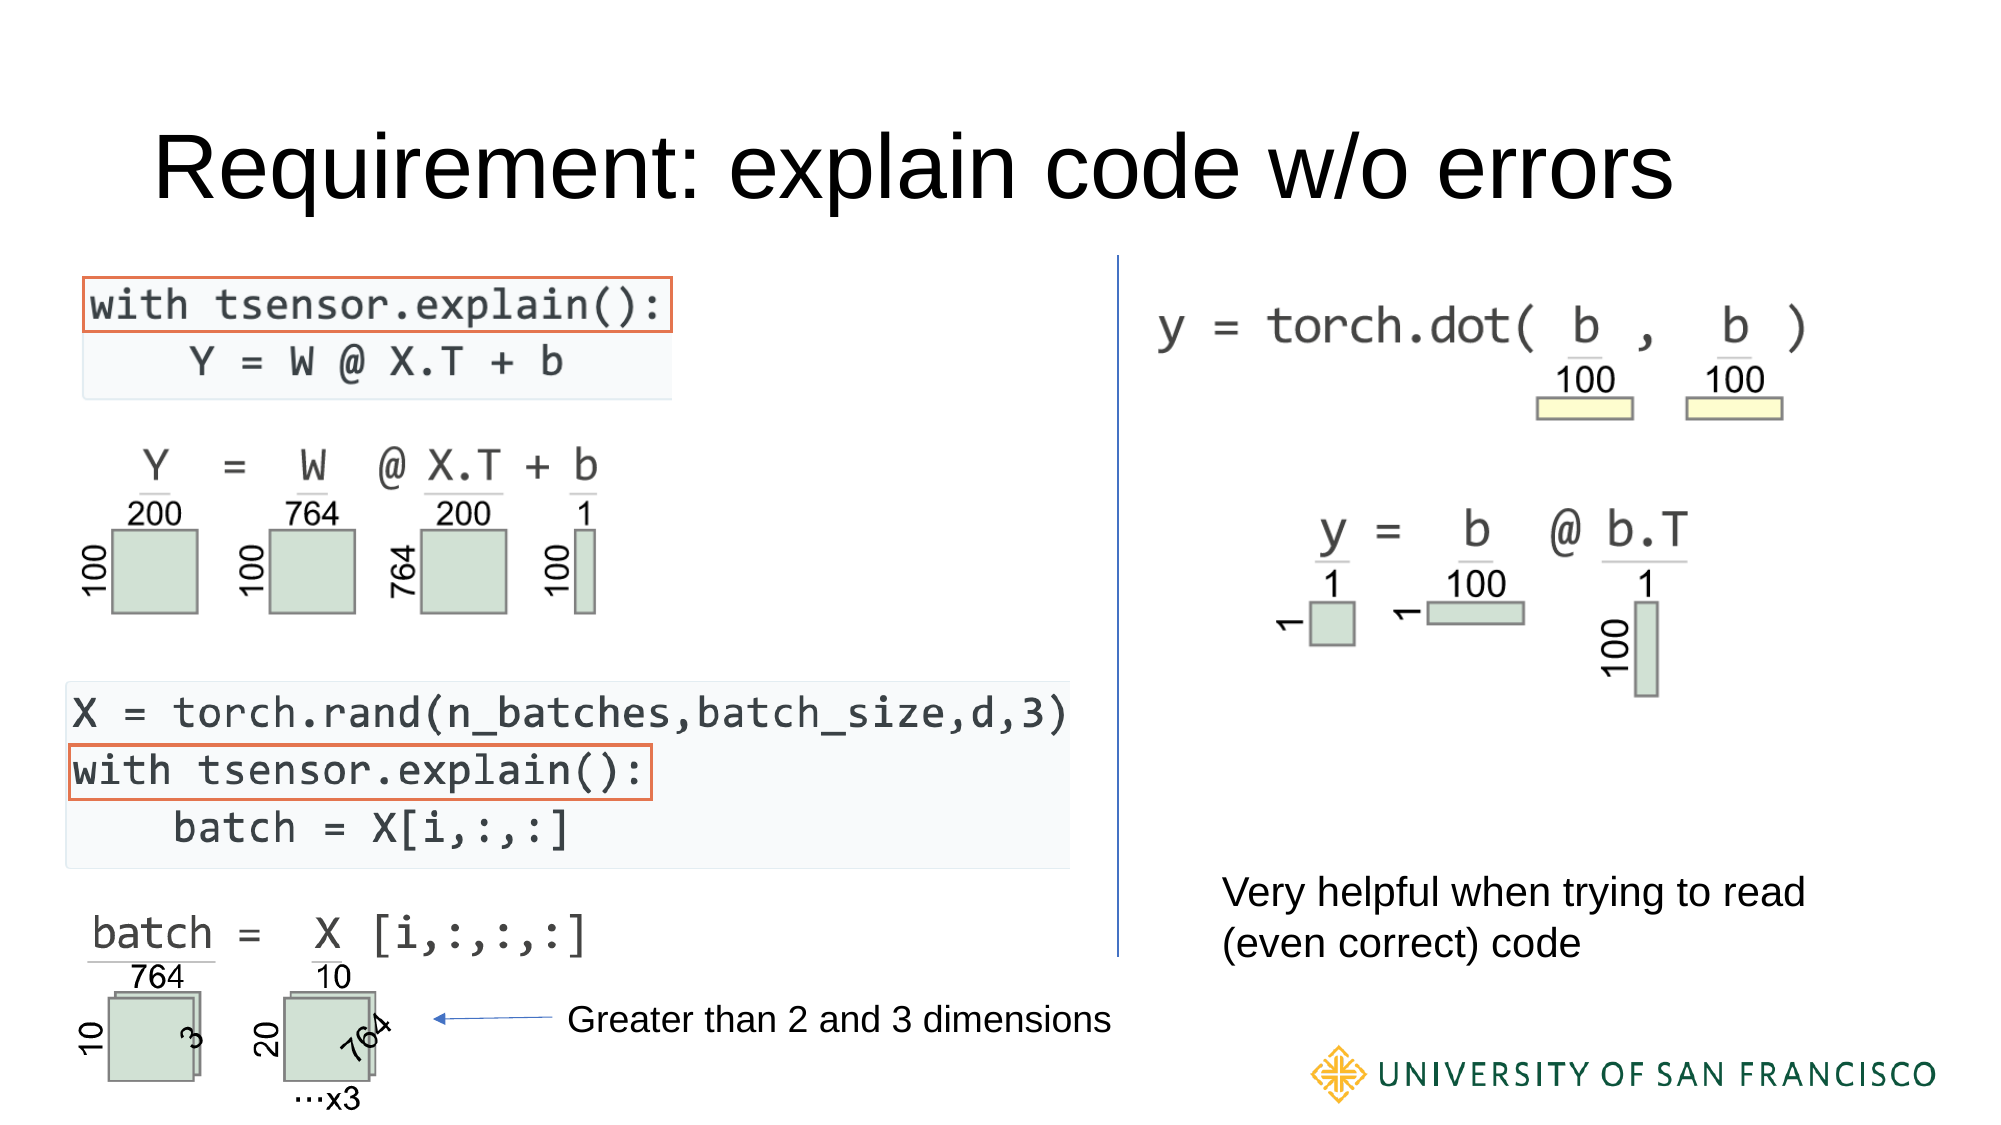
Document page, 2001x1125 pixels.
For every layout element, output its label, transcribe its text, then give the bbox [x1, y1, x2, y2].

picture [59, 669, 1070, 1119]
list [59, 277, 672, 626]
title Requirement: explain code w/o errors [137, 59, 1863, 278]
text_box Greater than 2 and 3 dimensions [1070, 987, 1128, 1047]
picture [1272, 505, 1696, 706]
picture [1153, 295, 1816, 430]
text_box Very helpful when trying to read (even correct) code [1207, 857, 1922, 973]
